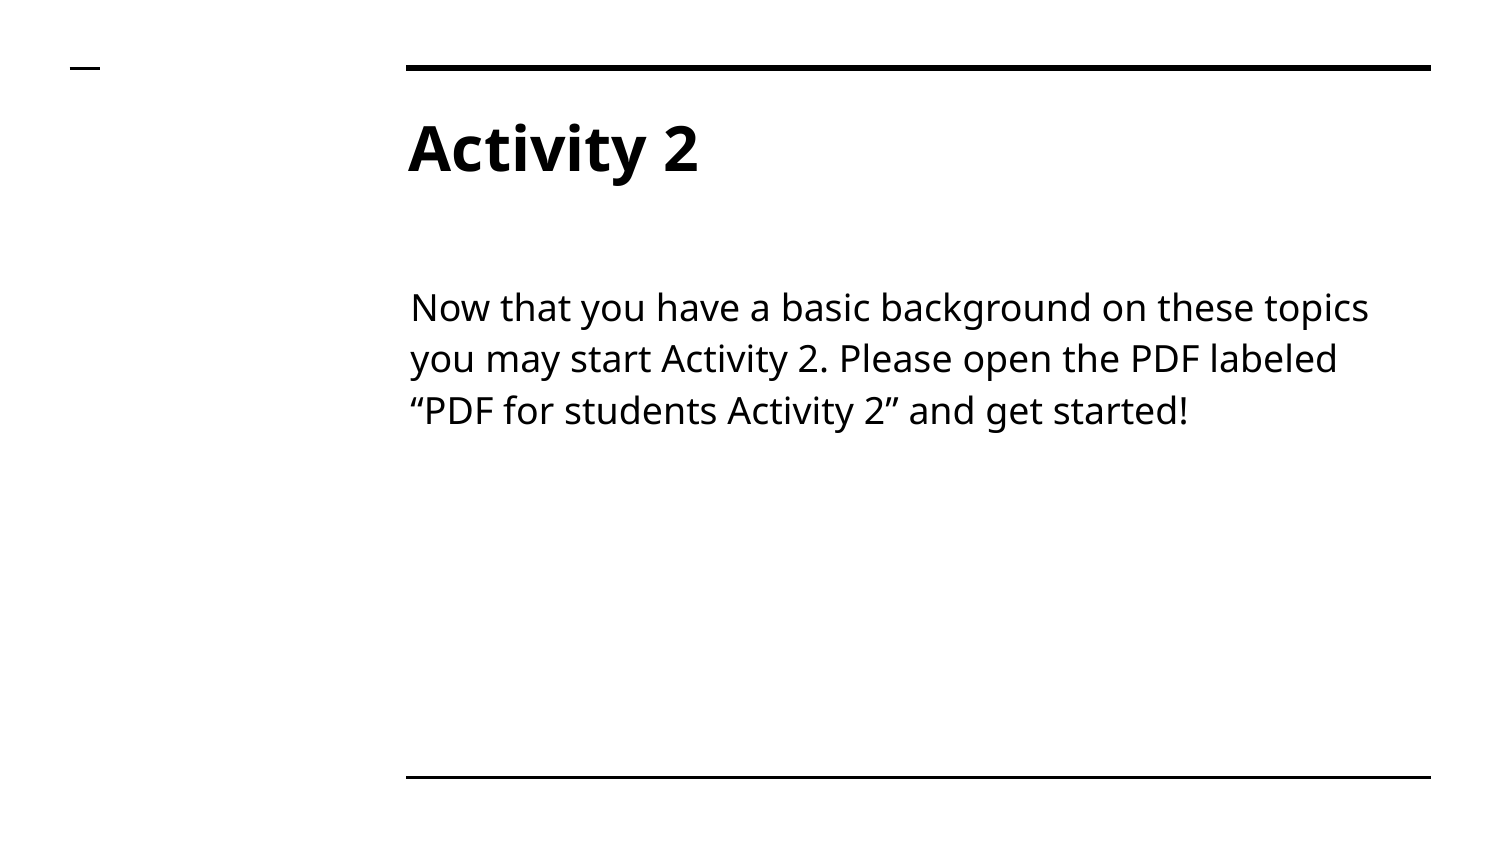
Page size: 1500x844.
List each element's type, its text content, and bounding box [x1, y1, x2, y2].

list Now that you have a basic background on these topics you may start Activity 2. Please open the PDF labeled “PDF for students Activity 2” and get started! [395, 261, 1433, 755]
title Activity 2 [393, 94, 1431, 199]
